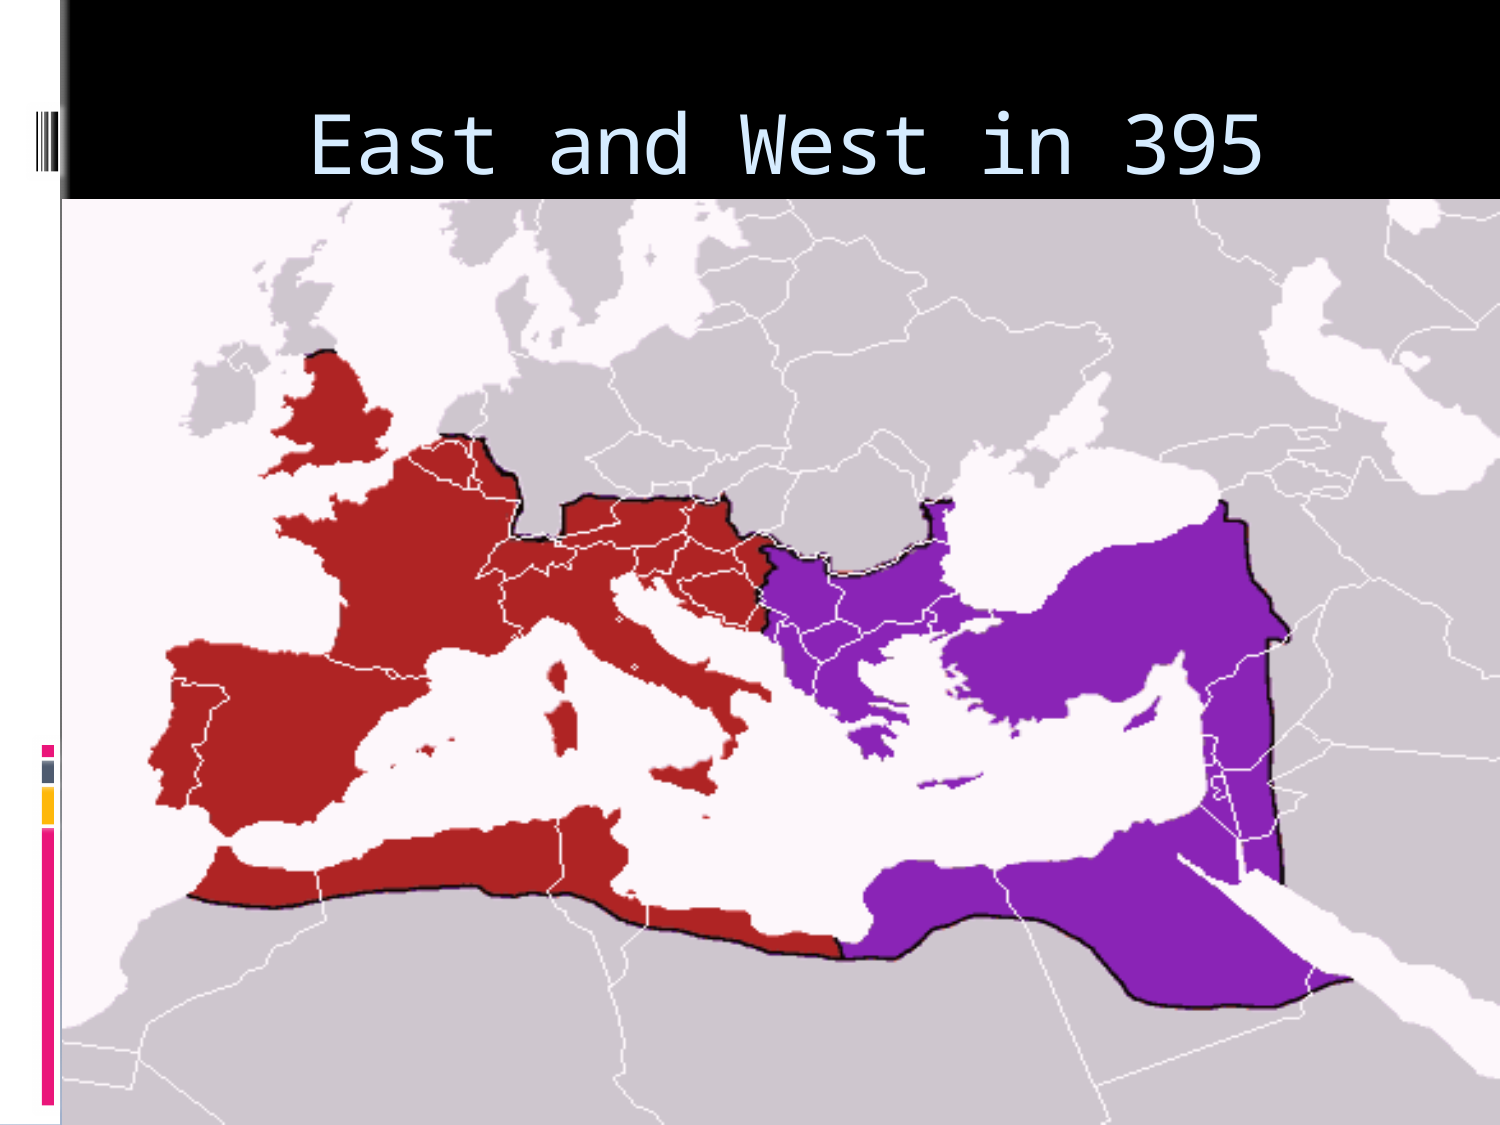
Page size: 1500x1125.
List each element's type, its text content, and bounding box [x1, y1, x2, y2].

picture [61, 199, 1500, 1125]
title East and West in 395 [150, 83, 1425, 190]
